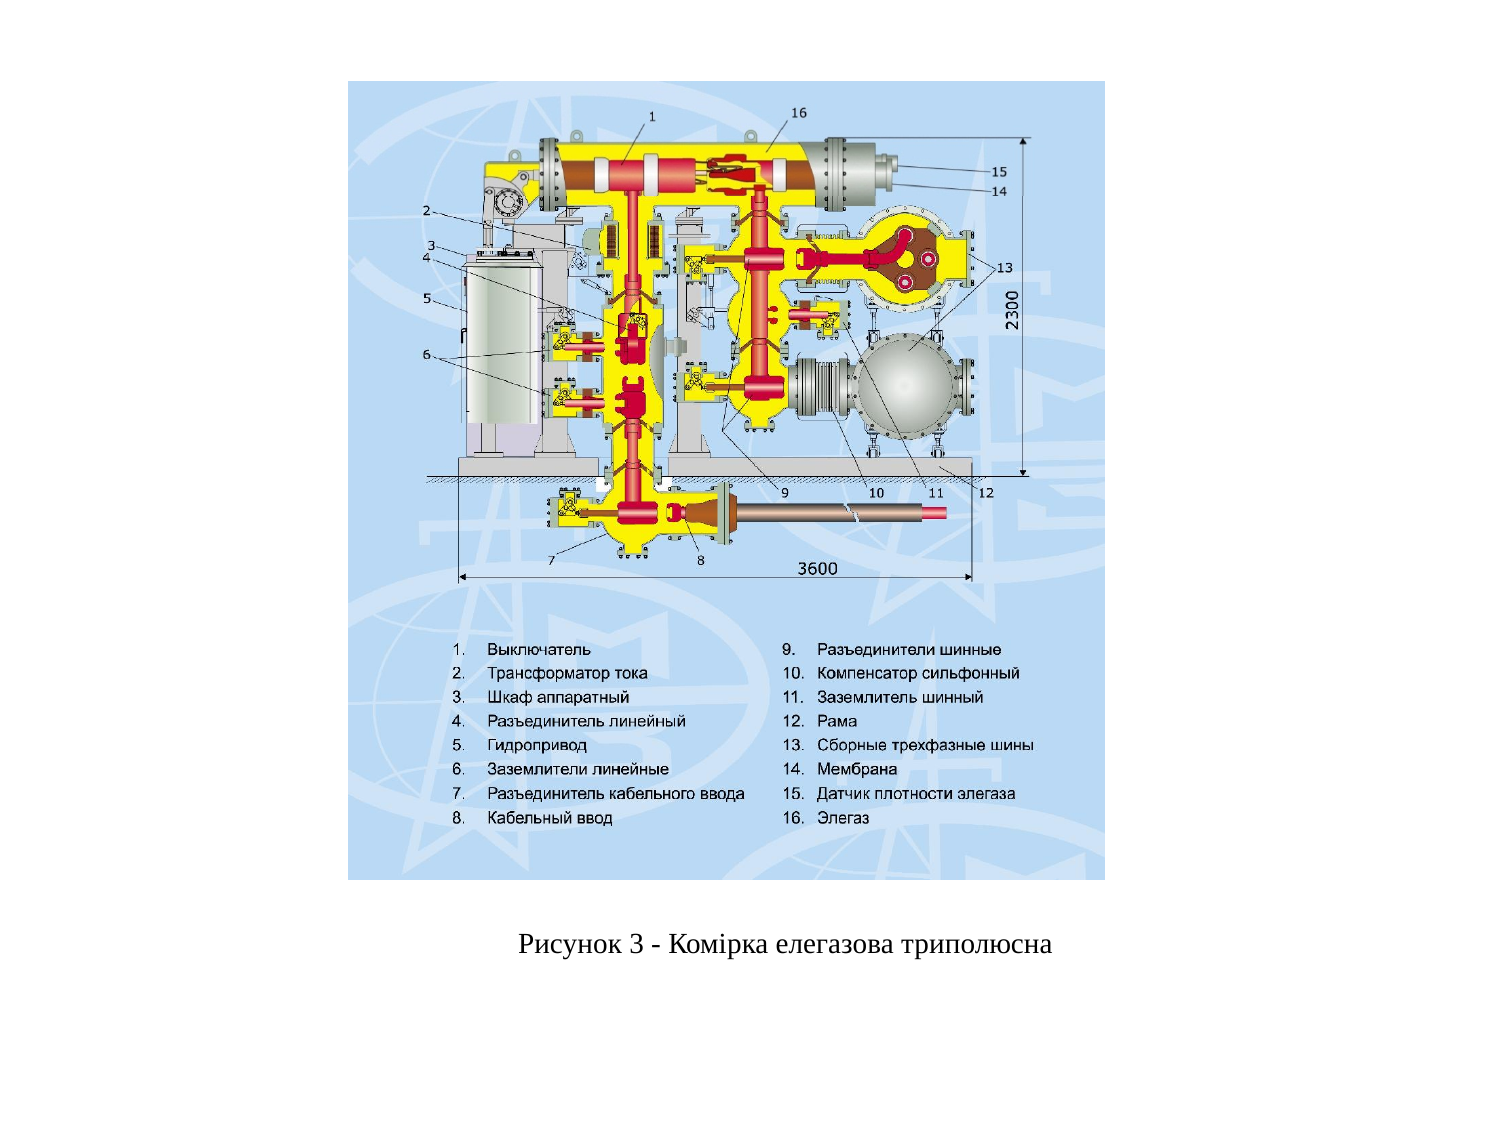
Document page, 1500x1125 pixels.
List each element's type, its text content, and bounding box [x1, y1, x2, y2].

picture [348, 80, 1106, 881]
subtitle Рисунок 3 - Комірка елегазова триполюсна [241, 916, 1330, 1036]
